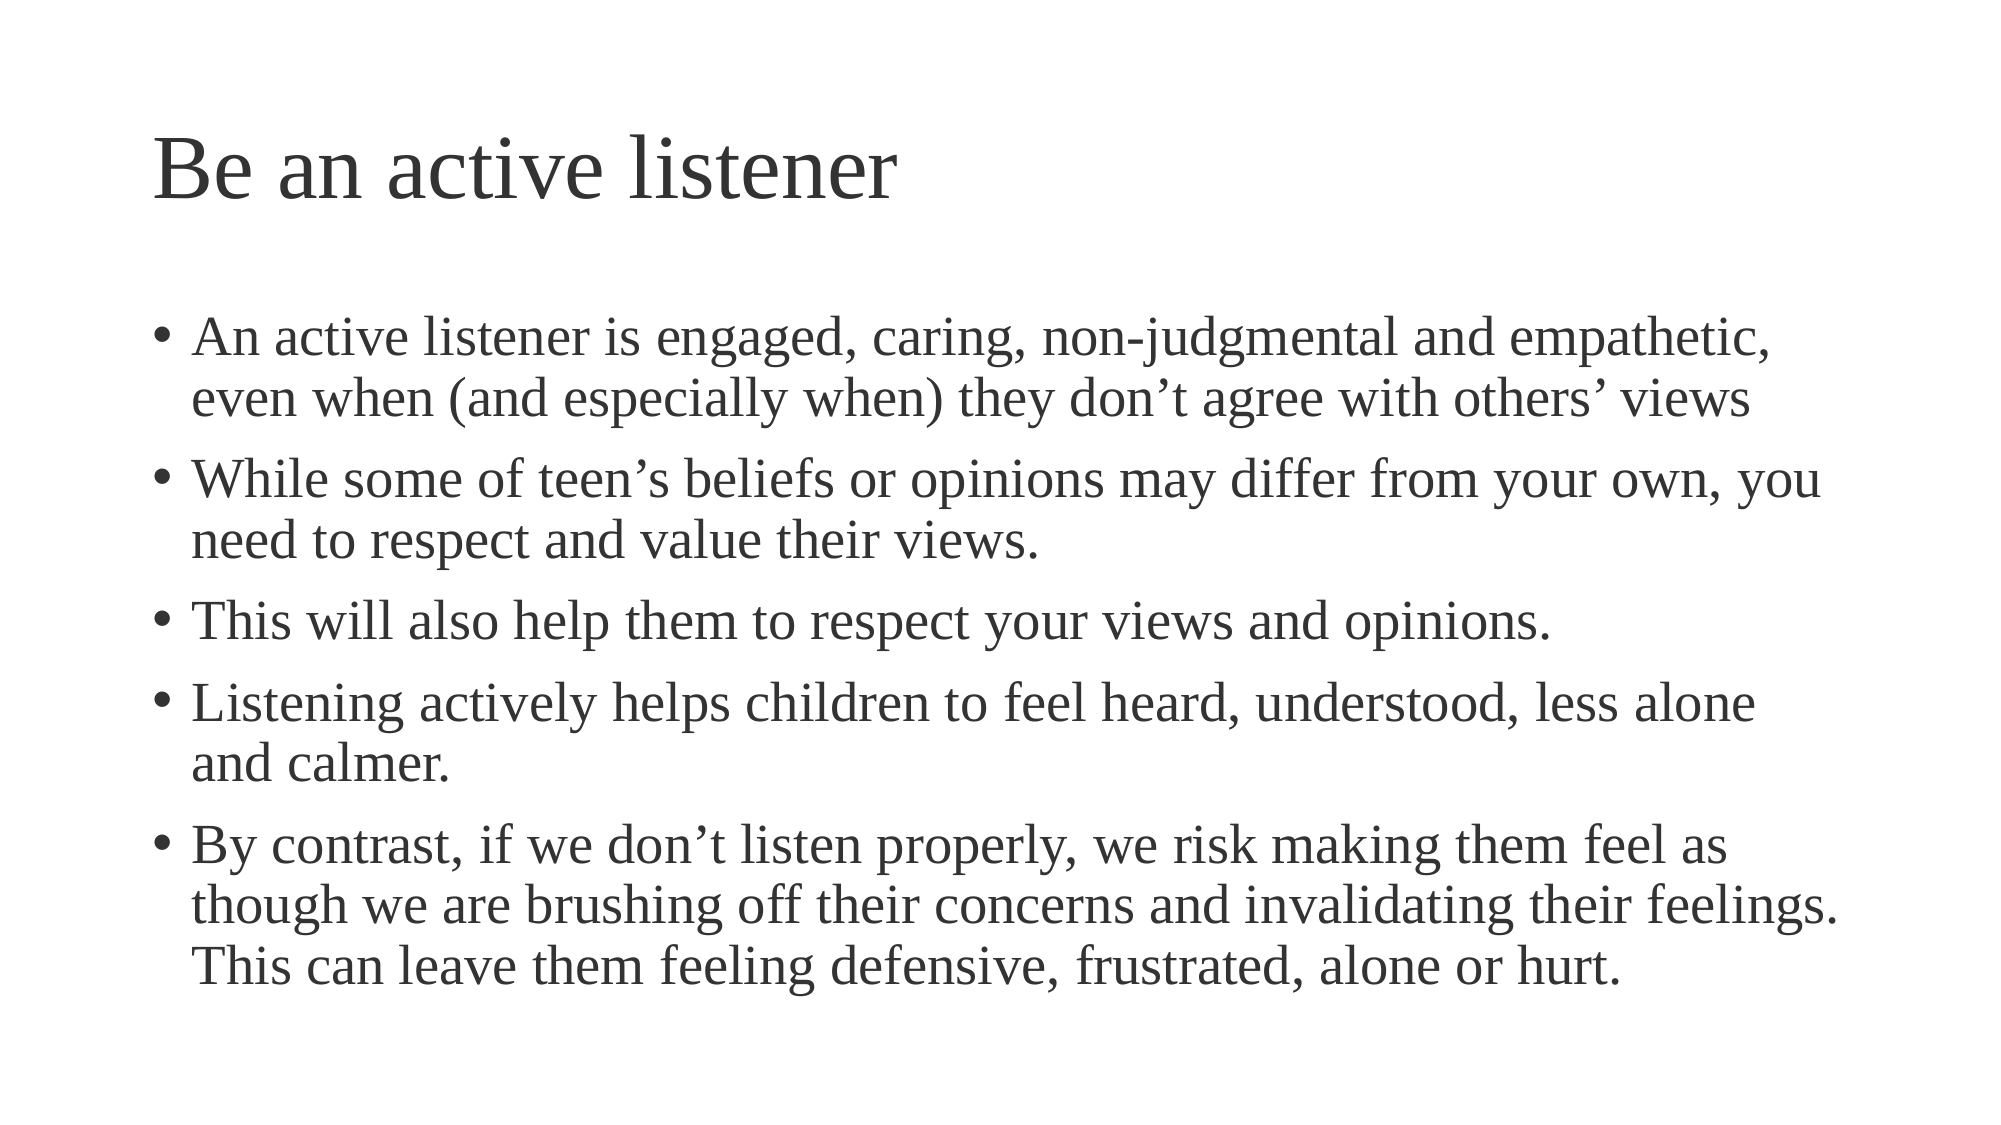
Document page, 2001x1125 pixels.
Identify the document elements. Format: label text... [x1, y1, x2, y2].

list An active listener is engaged, caring, non-judgmental and empathetic, even when (and especially when) they don’t agree with others’ views While some of teen’s beliefs or opinions may differ from your own, you need to respect and value their views. This will also help them to respect your views and opinions. Listening actively helps children to feel heard, understood, less alone and calmer. By contrast, if we don’t listen properly, we risk making them feel as though we are brushing off their concerns and invalidating their feelings. This can leave them feeling defensive, frustrated, alone or hurt. [137, 299, 1863, 1014]
title Be an active listener [137, 59, 1863, 278]
